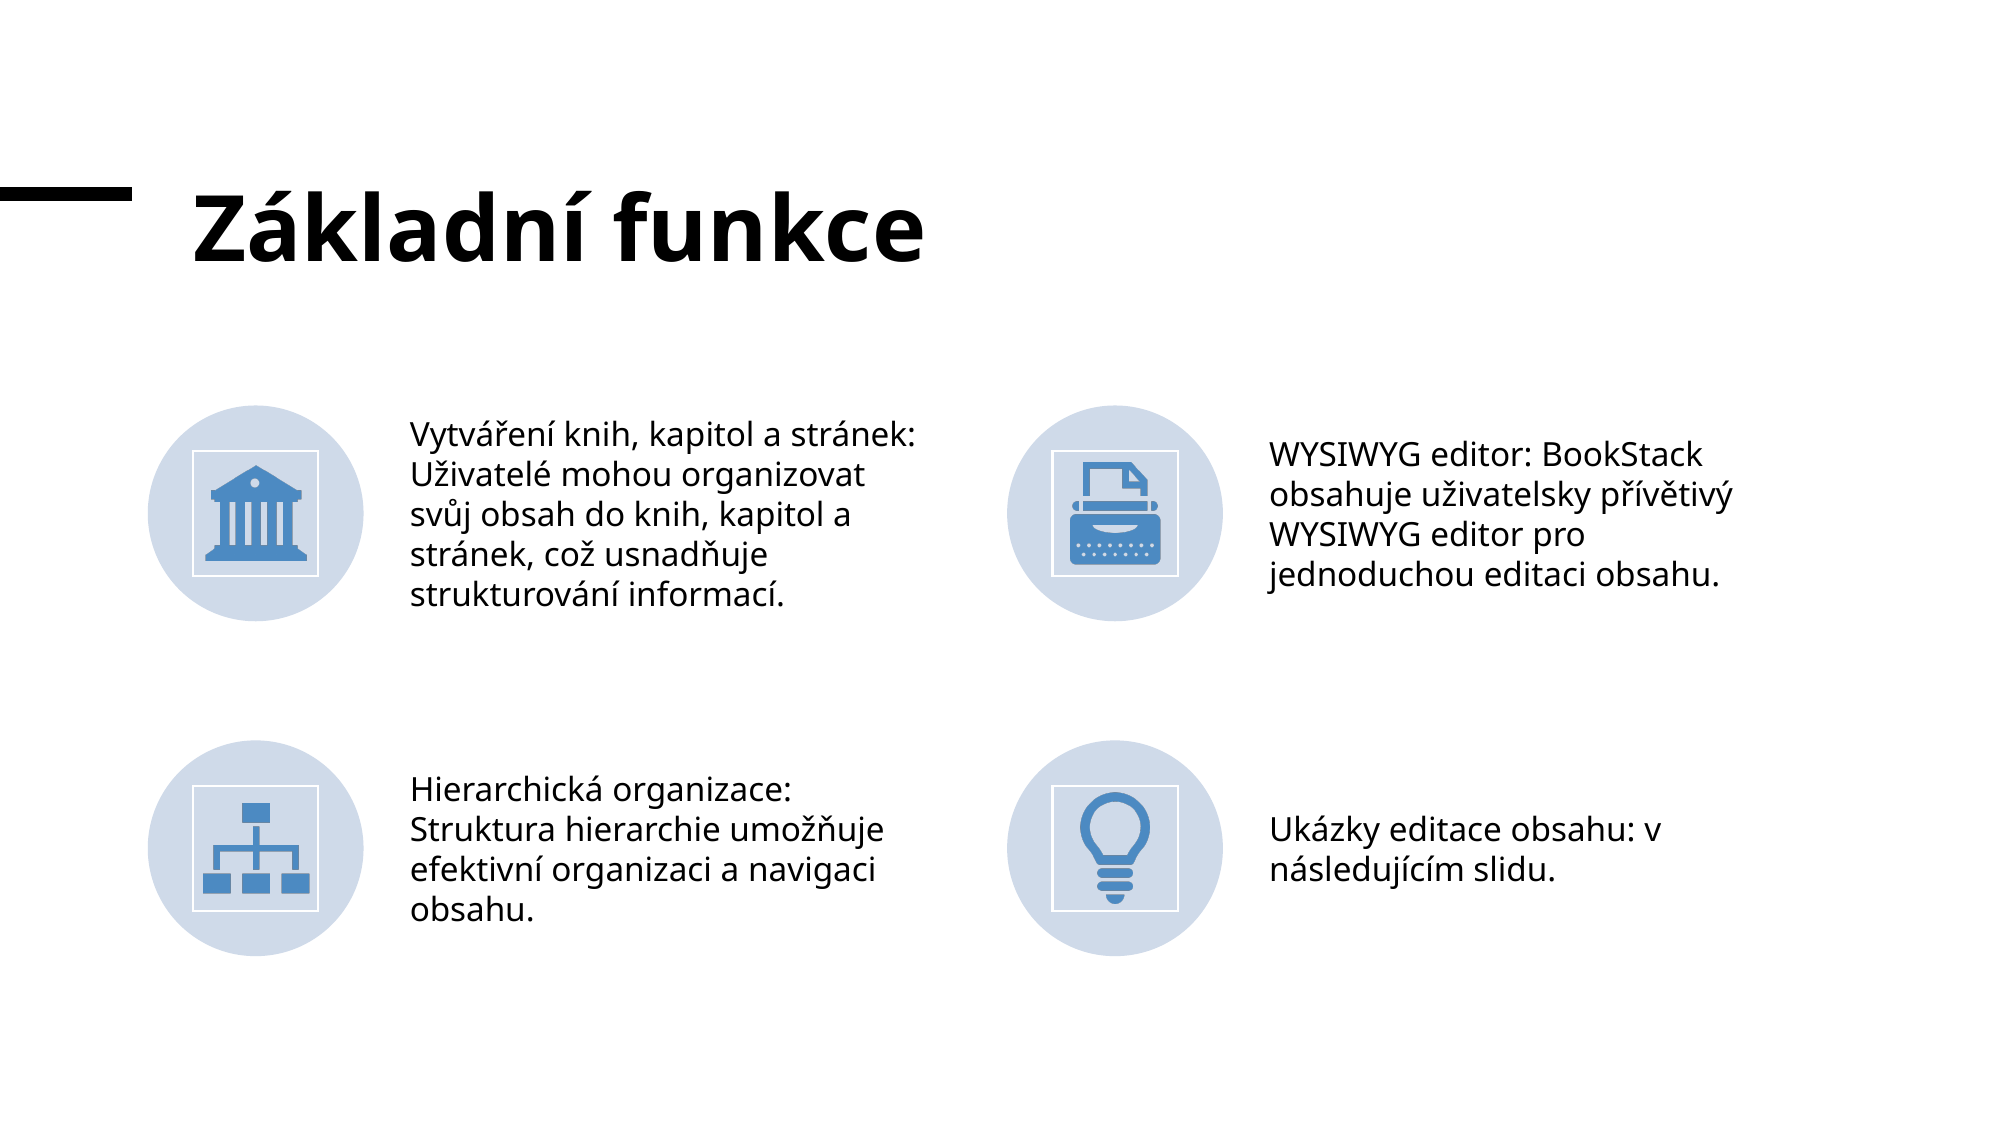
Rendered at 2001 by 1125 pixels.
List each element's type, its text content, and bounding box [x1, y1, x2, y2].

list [119, 330, 1807, 1032]
title Základní funkce [178, 178, 1807, 330]
